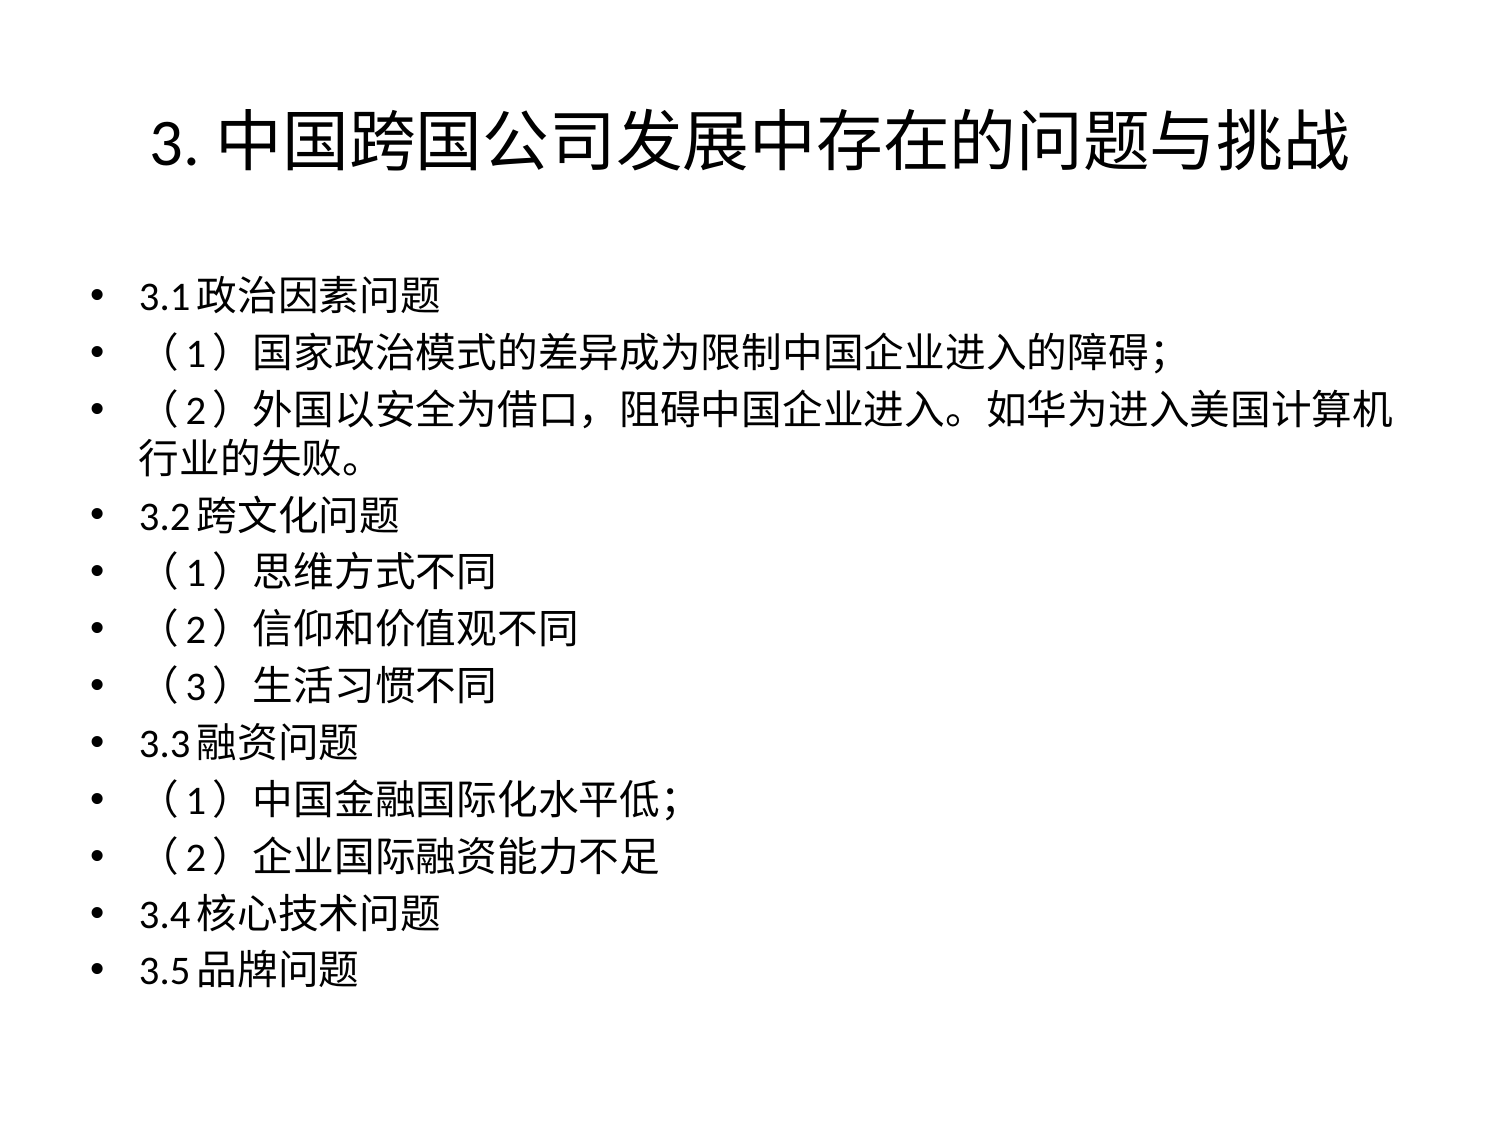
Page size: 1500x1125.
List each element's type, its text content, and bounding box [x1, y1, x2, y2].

list 3.1政治因素问题 （1）国家政治模式的差异成为限制中国企业进入的障碍； （2）外国以安全为借口，阻碍中国企业进入。如华为进入美国计算机行业的失败。 3.2跨文化问题 （1）思维方式不同 （2）信仰和价值观不同 （3）生活习惯不同 3.3融资问题 （1）中国金融国际化水平低； （2）企业国际融资能力不足 3.4核心技术问题 3.5品牌问题 [75, 262, 1425, 1005]
title 3.中国跨国公司发展中存在的问题与挑战 [75, 45, 1425, 233]
